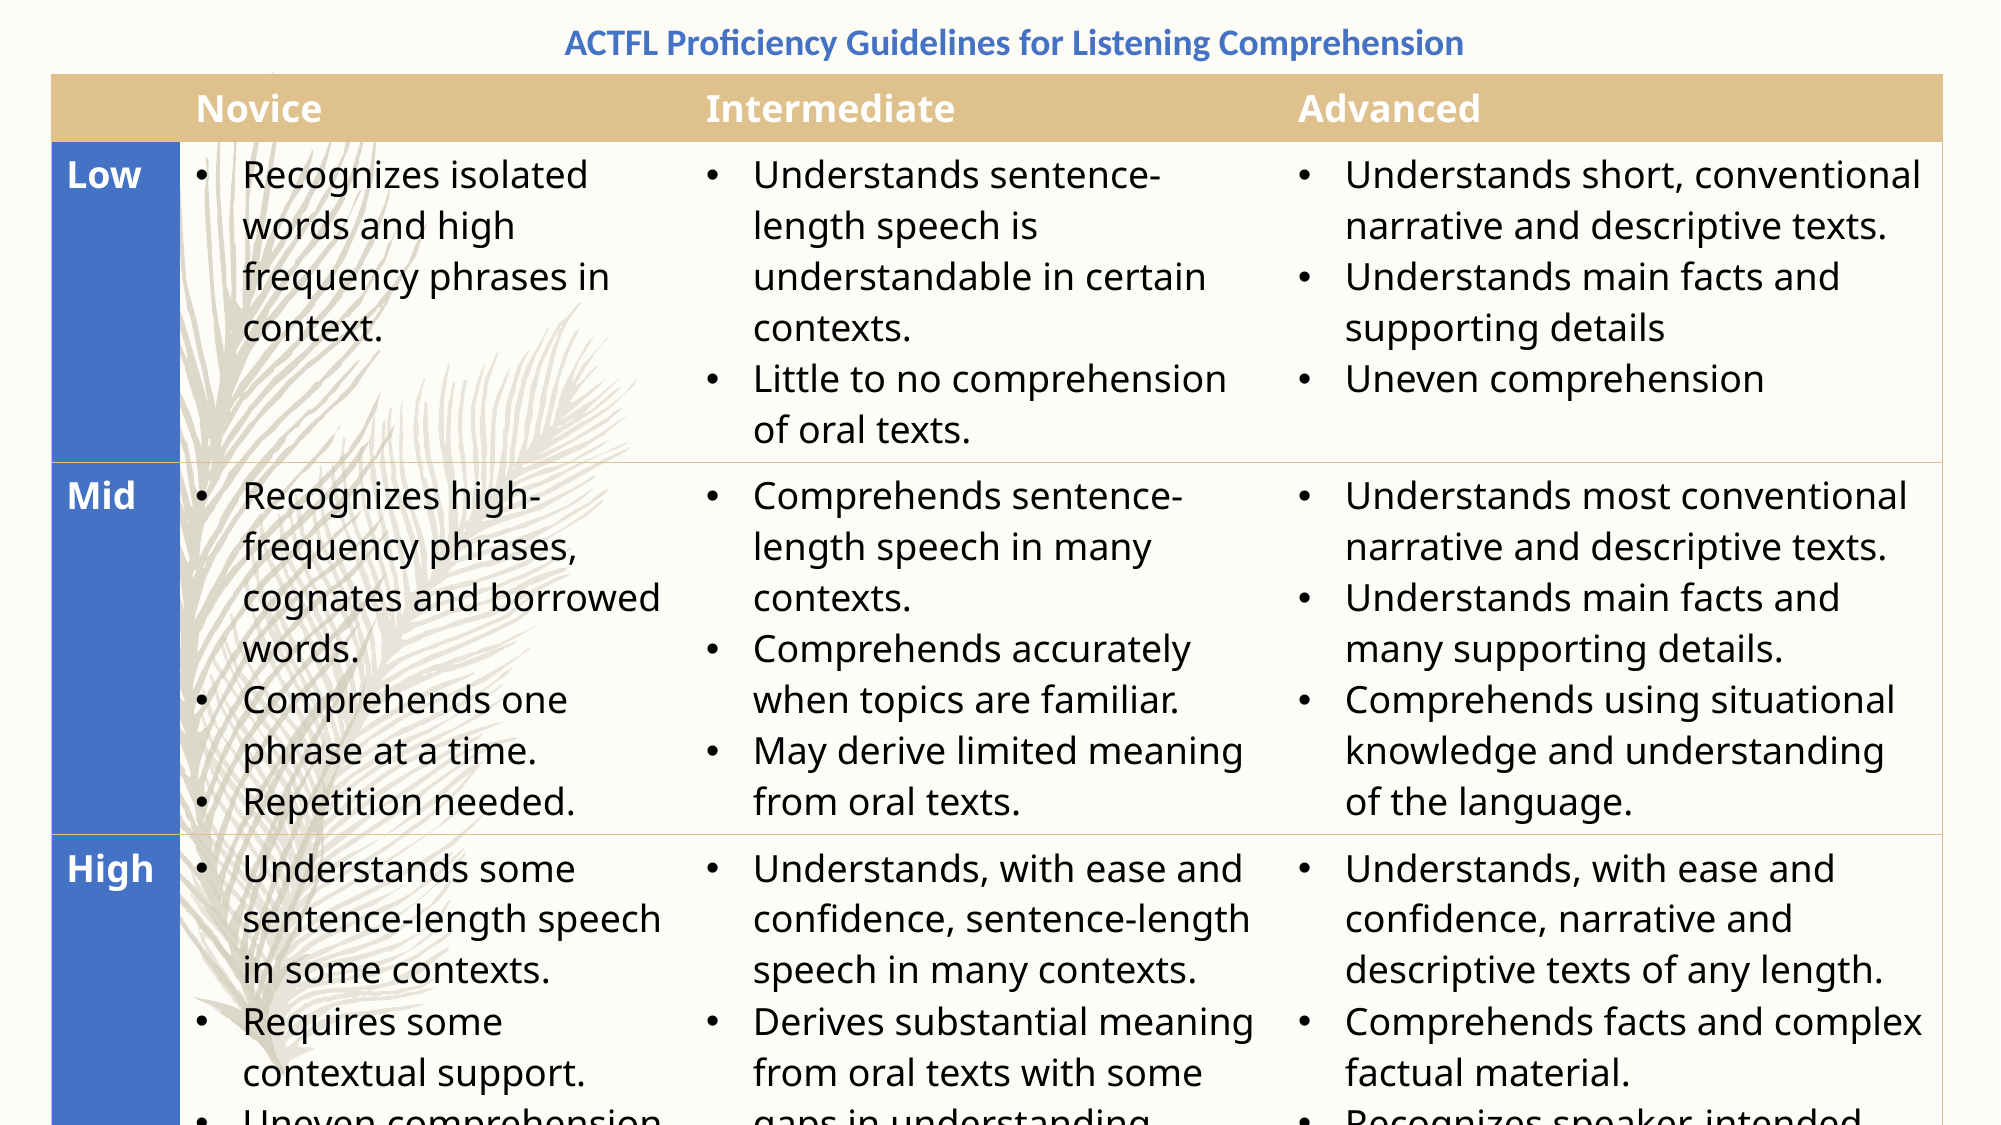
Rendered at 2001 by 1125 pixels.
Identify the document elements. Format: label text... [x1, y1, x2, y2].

table_cell Understands short, conventional narrative and descriptive texts. Understands main facts and supporting details Uneven comprehension [1283, 142, 1942, 462]
table_cell High [52, 835, 180, 1125]
table_cell Understands, with ease and confidence, sentence-length speech in many contexts. Derives substantial meaning from oral texts with some gaps in understanding. [691, 835, 1283, 1125]
table_cell Understands some sentence-length speech in some contexts. Requires some contextual support. Uneven comprehension. [180, 835, 691, 1125]
table_cell Comprehends sentence-length speech in many contexts. Comprehends accurately when topics are familiar. May derive limited meaning from oral texts. [691, 463, 1283, 834]
table_header Advanced [1283, 76, 1942, 140]
table_cell Low [52, 142, 180, 462]
table_header Novice [180, 76, 691, 140]
table_cell Mid [52, 463, 180, 834]
table_cell Recognizes isolated words and high frequency phrases in context. [180, 142, 691, 462]
table_cell Recognizes high-frequency phrases, cognates and borrowed words. Comprehends one phrase at a time. Repetition needed. [180, 463, 691, 834]
text_box ACTFL Proficiency Guidelines for Listening Comprehension [87, 10, 1943, 71]
table_header [52, 76, 180, 140]
table_cell Understands, with ease and confidence, narrative and descriptive texts of any length. Comprehends facts and complex factual material. Recognizes speaker-intended inferences. Gaps in comprehension may occur when dealing with abstract issues. [1283, 835, 1942, 1125]
table_cell Understands most conventional narrative and descriptive texts. Understands main facts and many supporting details. Comprehends using situational knowledge and understanding of the language. [1283, 463, 1942, 834]
table_cell Understands sentence-length speech is understandable in certain contexts. Little to no comprehension of oral texts. [691, 142, 1283, 462]
table_header Intermediate [691, 76, 1283, 140]
